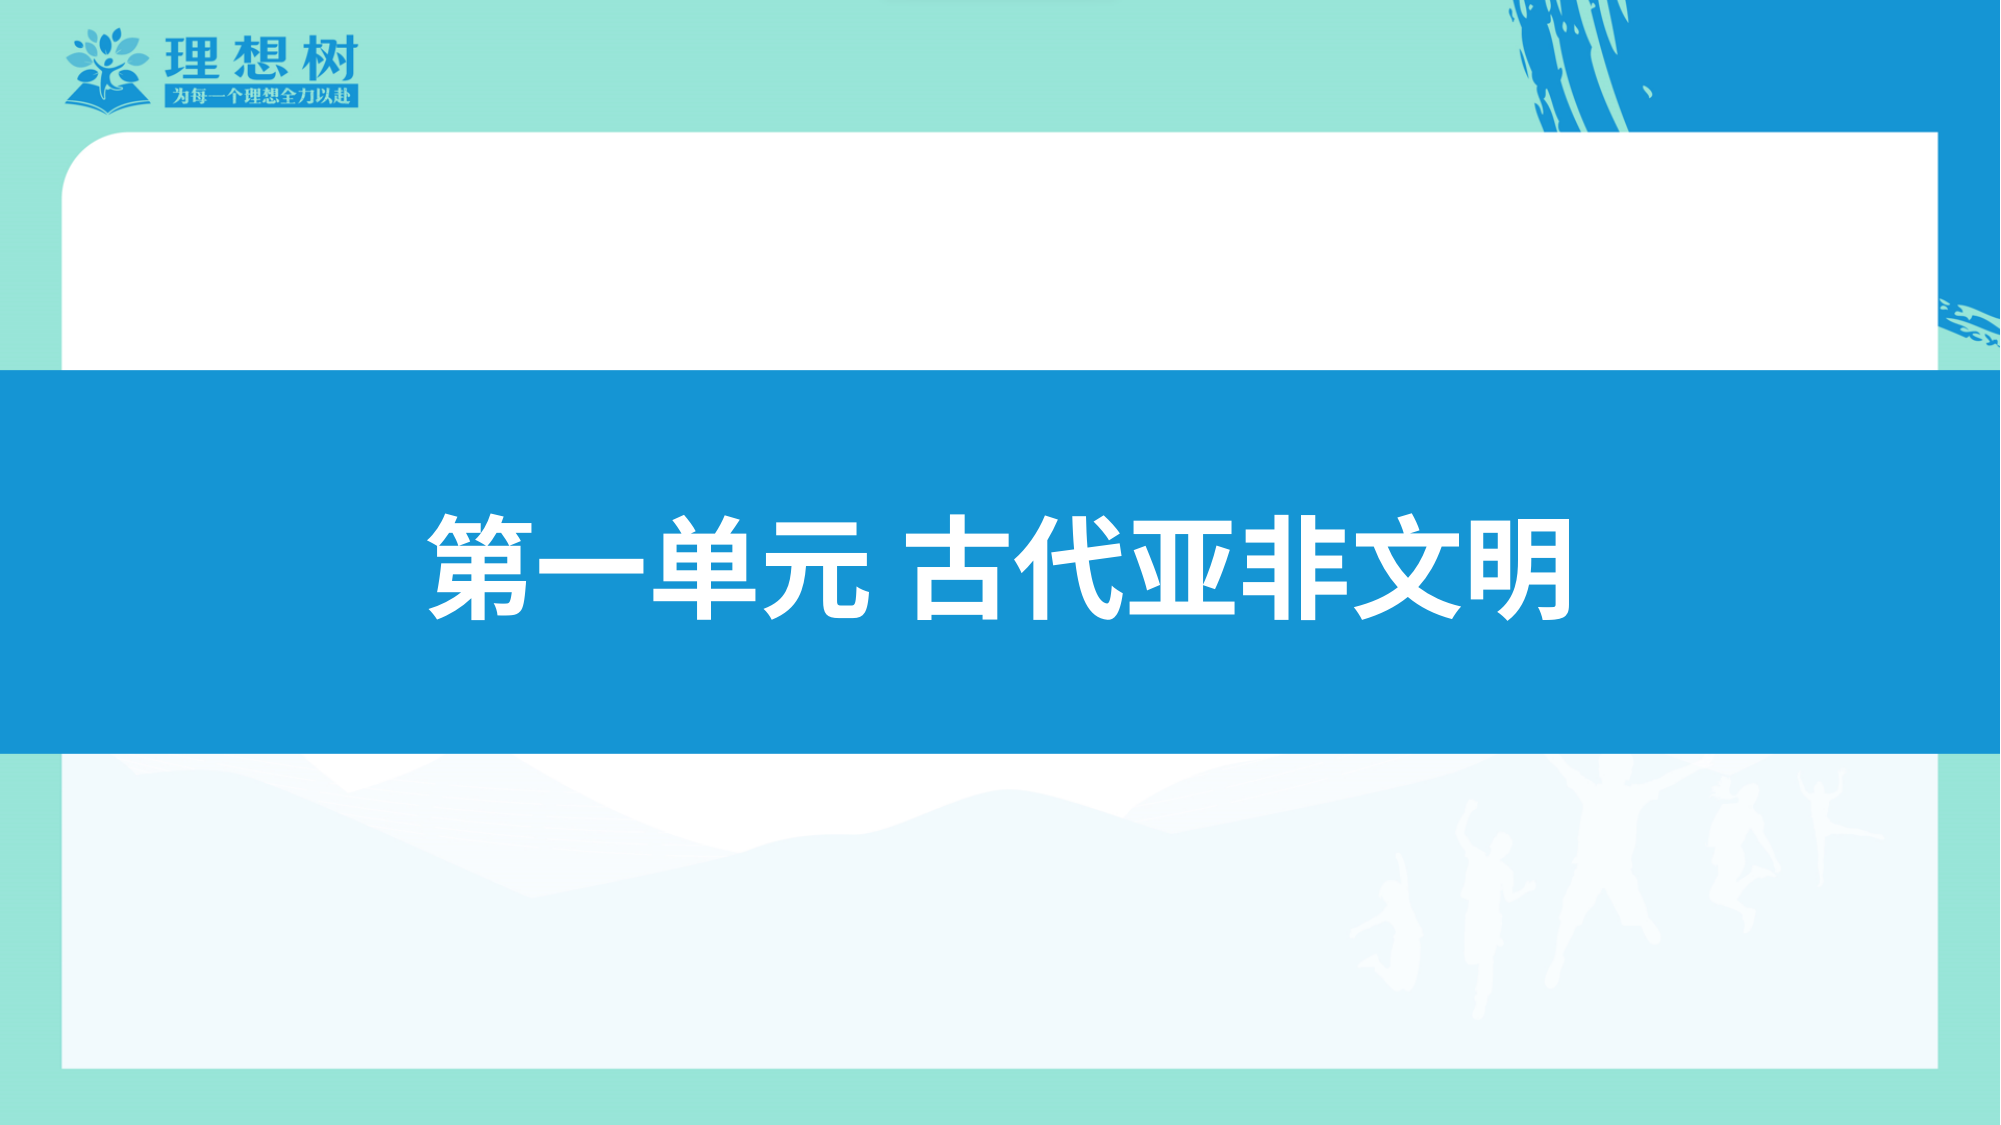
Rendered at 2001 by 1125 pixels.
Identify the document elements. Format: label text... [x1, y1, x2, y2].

picture [0, 699, 2000, 1125]
text_box 第一单元 古代亚非文明 [0, 427, 2000, 699]
picture [0, 0, 2000, 427]
